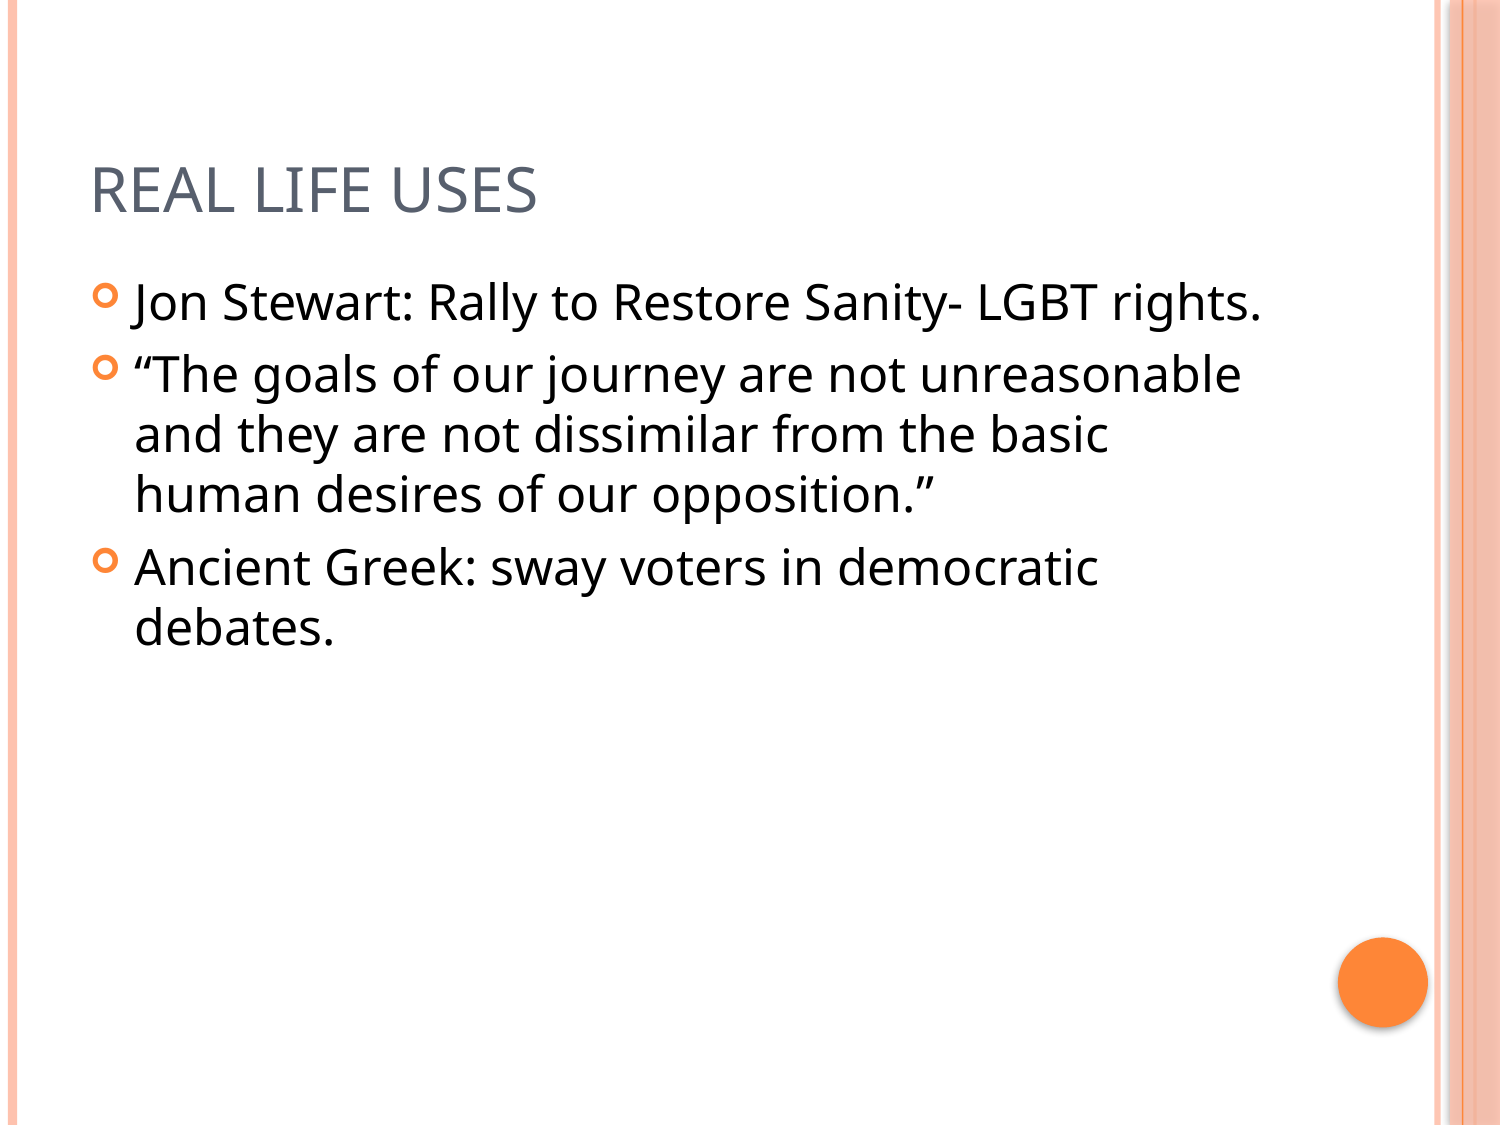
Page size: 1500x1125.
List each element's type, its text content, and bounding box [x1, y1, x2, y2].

title Real Life Uses [75, 45, 1300, 233]
list Jon Stewart: Rally to Restore Sanity- LGBT rights. “The goals of our journey are not unreasonable and they are not dissimilar from the basic human desires of our opposition.” Ancient Greek: sway voters in democratic debates. [75, 262, 1300, 1062]
